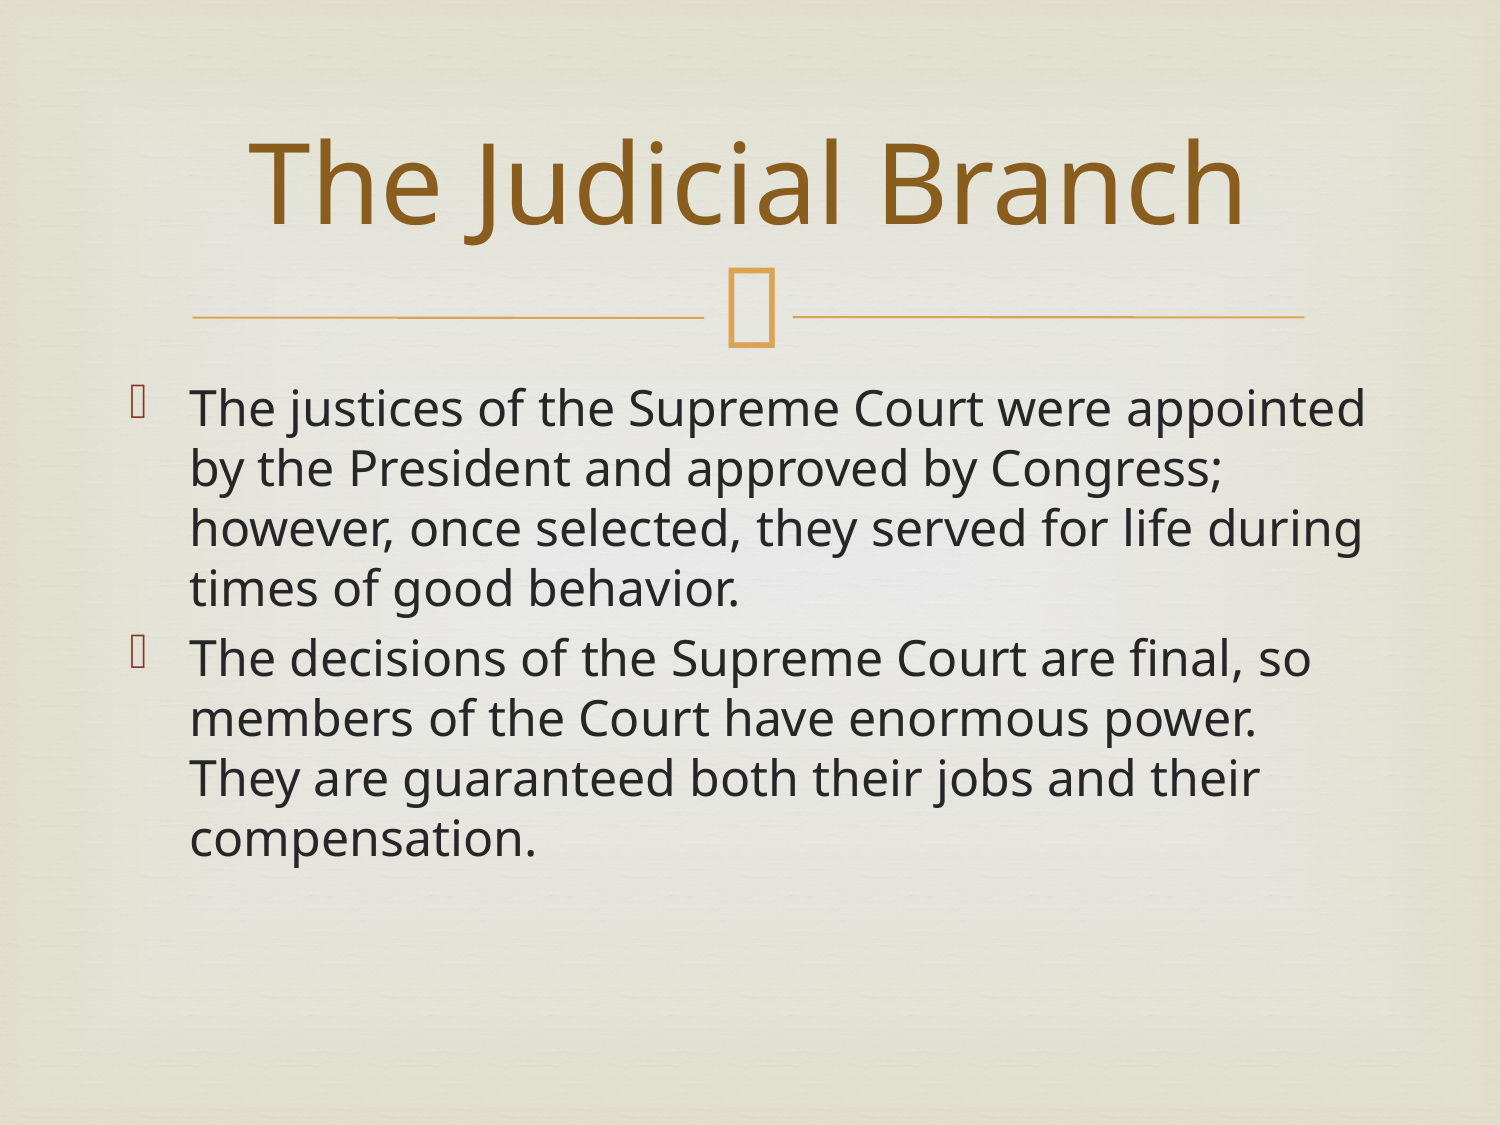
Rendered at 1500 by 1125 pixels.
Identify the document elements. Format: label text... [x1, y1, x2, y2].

title The Judicial Branch [112, 93, 1386, 267]
list The justices of the Supreme Court were appointed by the President and approved by Congress; however, once selected, they served for life during times of good behavior. The decisions of the Supreme Court are final, so members of the Court have enormous power. They are guaranteed both their jobs and their compensation. [114, 368, 1386, 1005]
